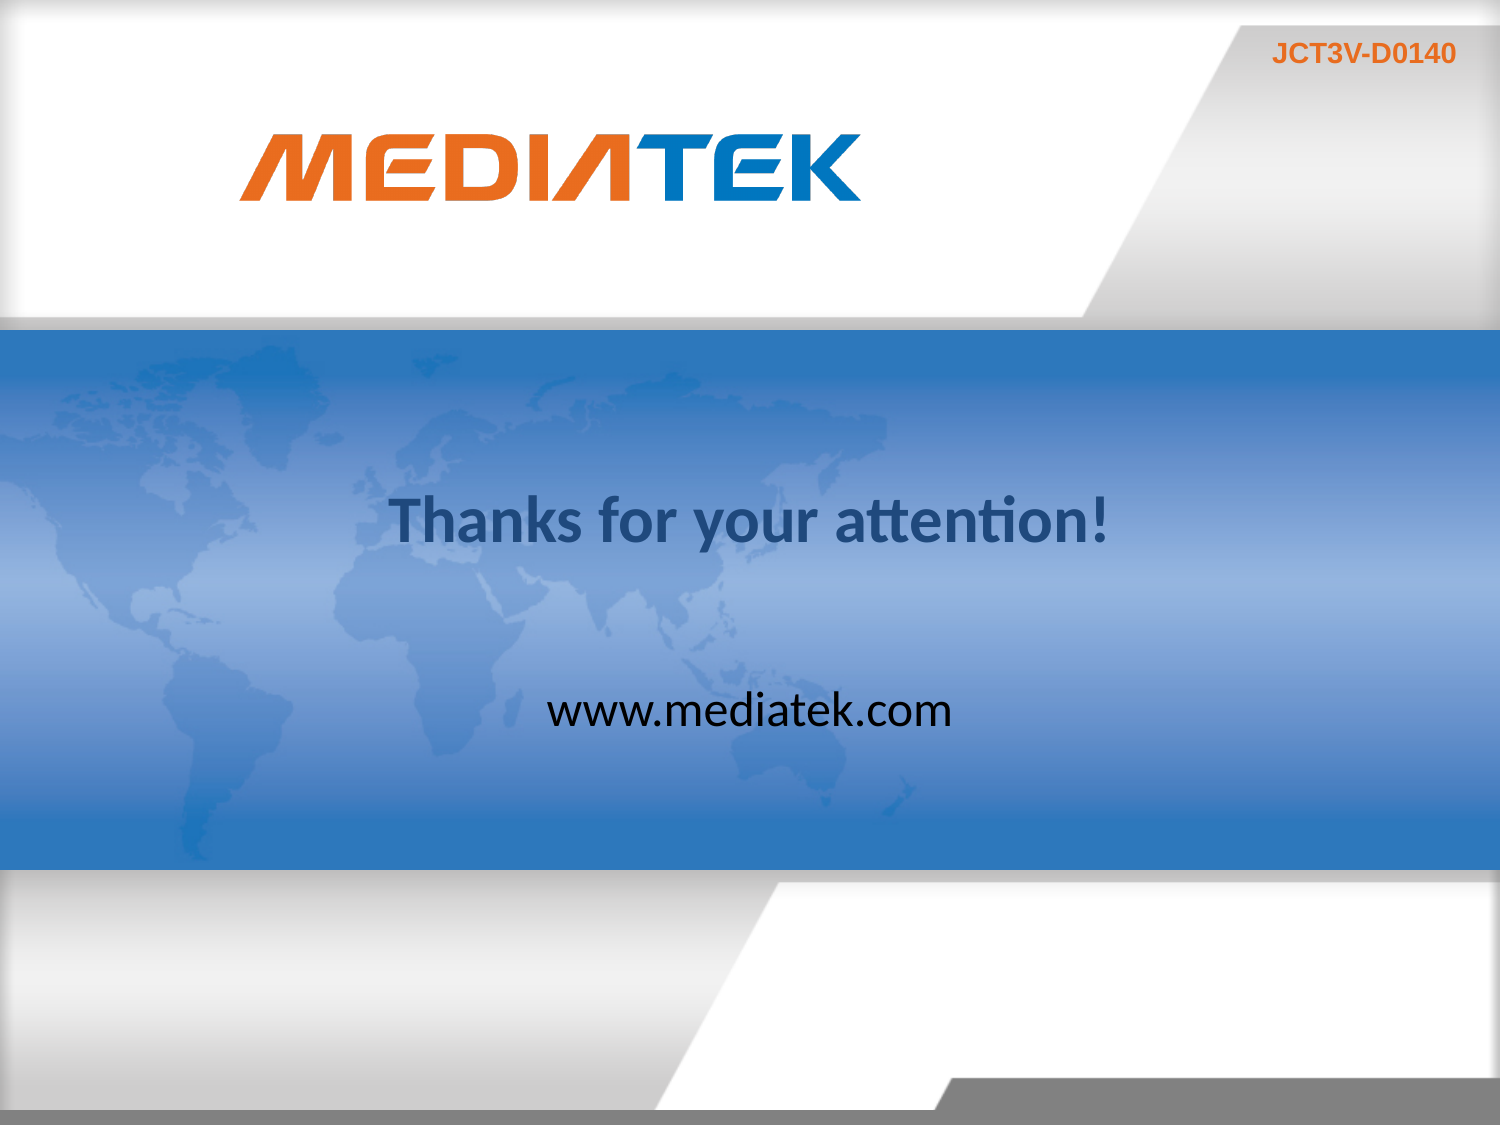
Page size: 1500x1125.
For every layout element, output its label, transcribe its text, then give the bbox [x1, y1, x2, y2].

picture [0, 0, 1500, 1125]
title Thanks for your attention! [50, 396, 1450, 634]
subtitle www.mediatek.com [50, 669, 1450, 871]
